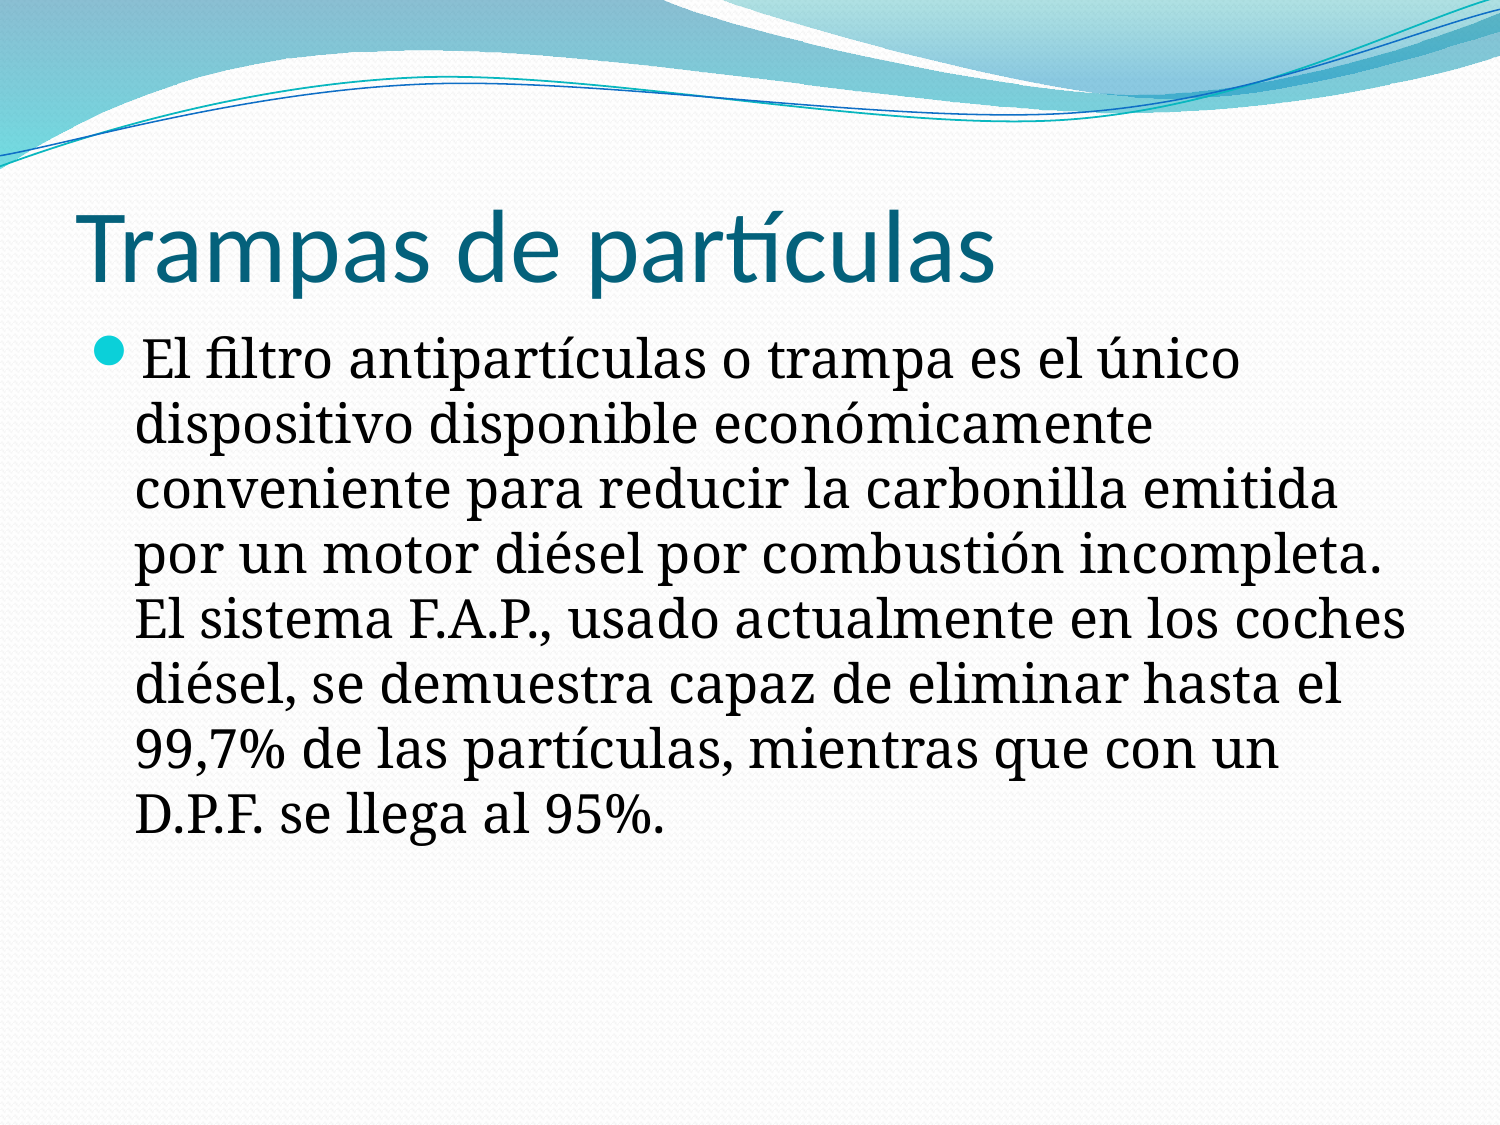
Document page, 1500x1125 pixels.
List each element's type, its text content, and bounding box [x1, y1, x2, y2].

title Trampas de partículas [75, 115, 1425, 303]
list El filtro antipartículas o trampa es el único dispositivo disponible económicamente conveniente para reducir la carbonilla emitida por un motor diésel por combustión incompleta. El sistema F.A.P., usado actualmente en los coches diésel, se demuestra capaz de eliminar hasta el 99,7% de las partículas, mientras que con un D.P.F. se llega al 95%. [75, 317, 1425, 1038]
